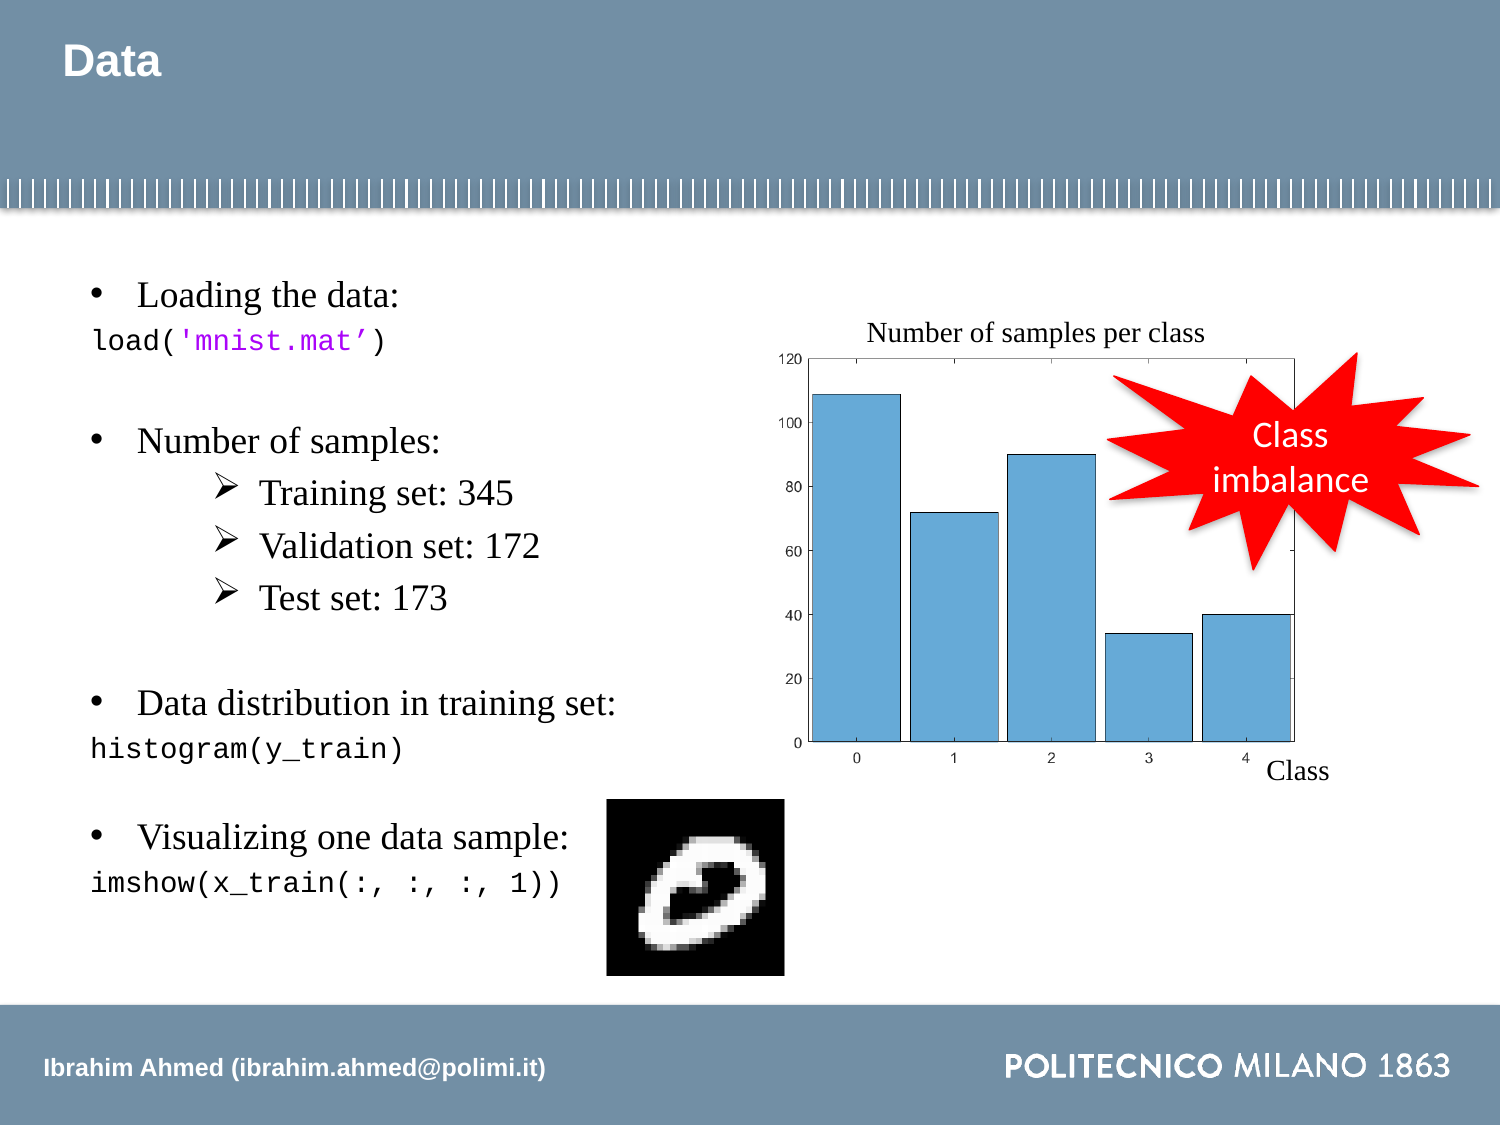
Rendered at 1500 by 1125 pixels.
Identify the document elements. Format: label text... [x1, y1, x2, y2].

picture [999, 1041, 1456, 1089]
text_box Class [1251, 743, 1345, 794]
text_box Class imbalance [1301, 352, 1480, 552]
picture [604, 796, 786, 977]
title Data [47, 22, 1455, 161]
picture [777, 350, 1296, 765]
text_box Number of samples per class [851, 305, 1221, 349]
list Loading the data: load('mnist.mat’) Number of samples: Training set: 345 Validation set: 172 Test set: 173 Data distribution in training set: histogram(y_train) Visualizing one data sample: imshow(x_train(:, :, :, 1)) [75, 262, 1441, 1005]
